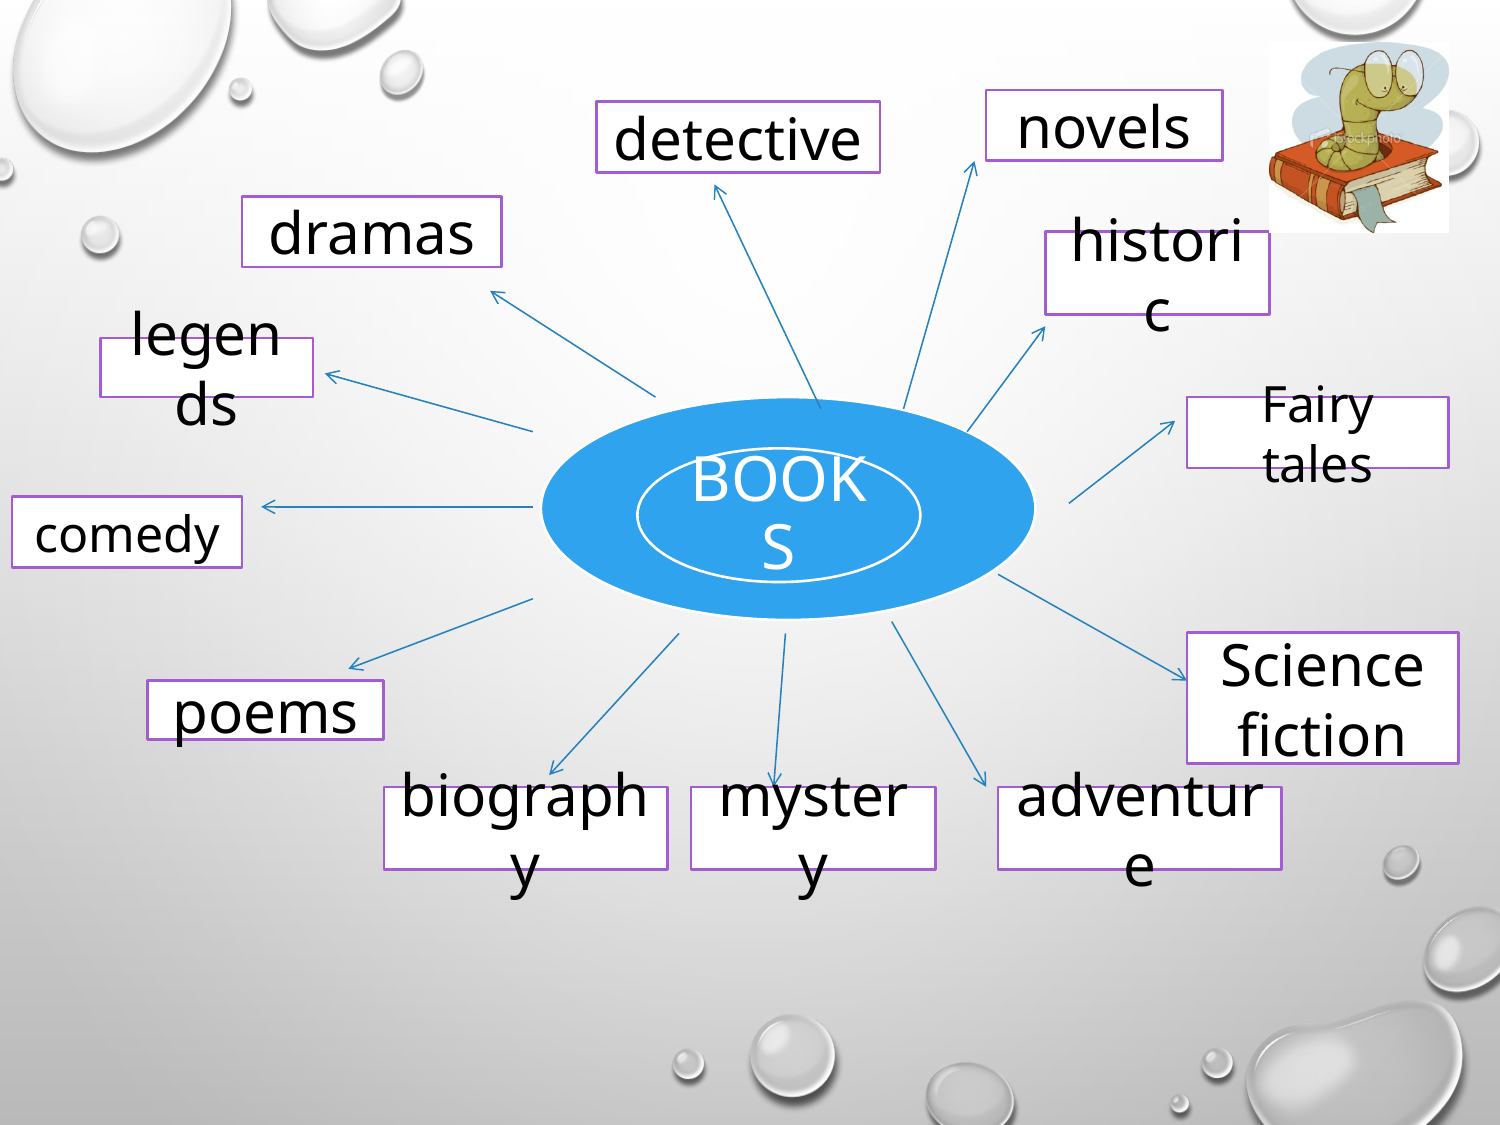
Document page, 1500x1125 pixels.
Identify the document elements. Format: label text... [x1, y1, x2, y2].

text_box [903, 160, 975, 410]
text_box mystery [690, 786, 937, 871]
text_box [773, 633, 786, 788]
text_box detective [595, 100, 881, 174]
text_box Fairy tales [1186, 396, 1450, 469]
text_box poems [146, 679, 385, 741]
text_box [548, 633, 680, 776]
text_box biography [383, 786, 669, 871]
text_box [891, 621, 987, 788]
text_box Science fiction [1186, 631, 1460, 765]
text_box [324, 373, 534, 432]
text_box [1068, 420, 1176, 504]
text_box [489, 290, 656, 398]
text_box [997, 573, 1188, 681]
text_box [348, 598, 534, 669]
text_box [442, 396, 1058, 634]
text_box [966, 325, 1046, 432]
text_box novels [985, 89, 1224, 162]
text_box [714, 184, 822, 410]
text_box historic [1044, 230, 1271, 316]
text_box dramas [241, 195, 503, 268]
text_box adventure [997, 786, 1283, 871]
text_box comedy [11, 495, 243, 569]
text_box legends [99, 337, 314, 398]
picture [0, 0, 1500, 1125]
